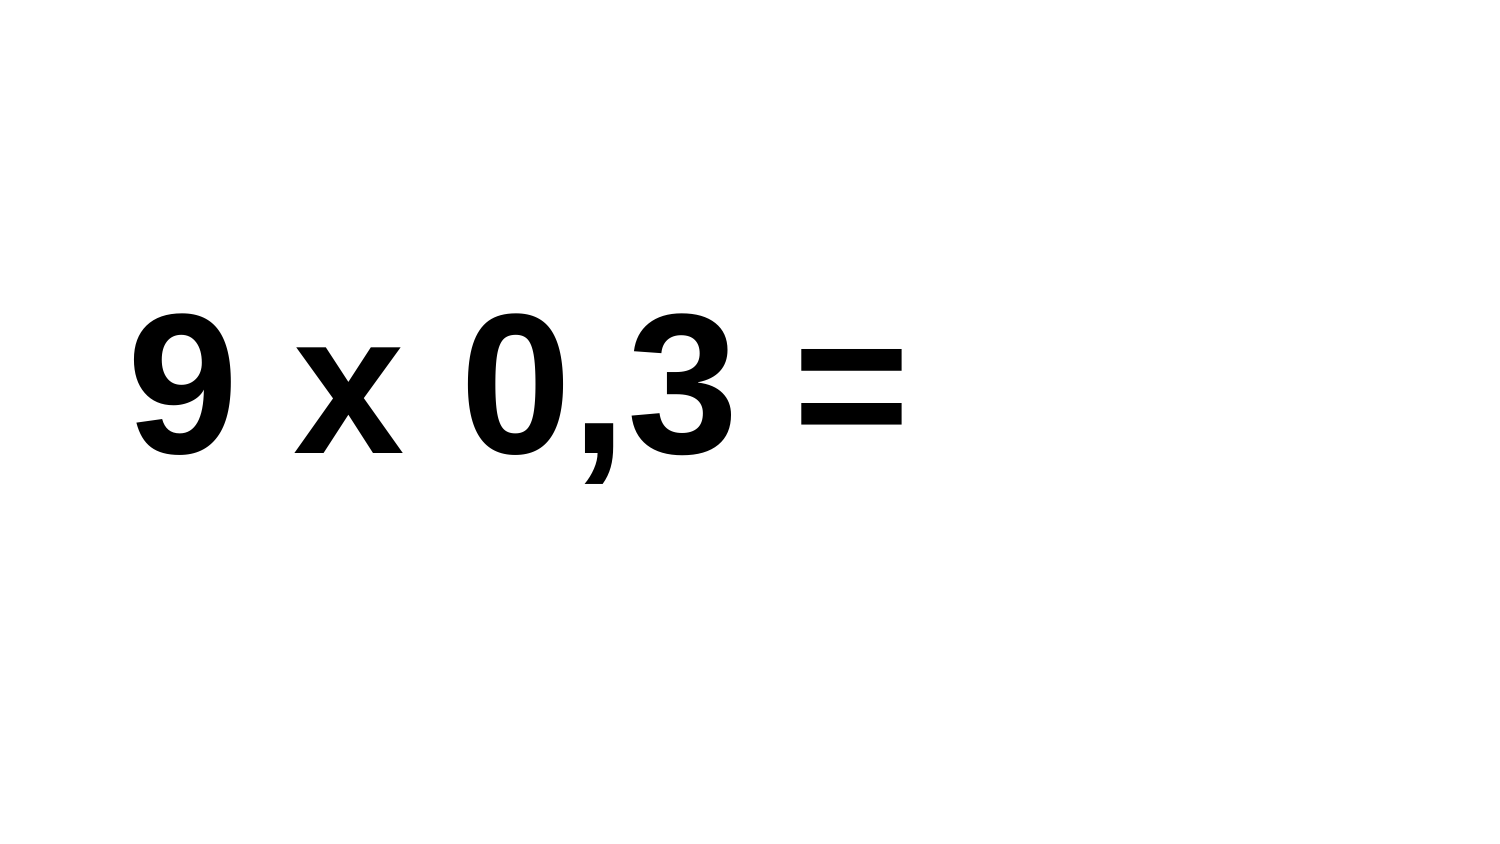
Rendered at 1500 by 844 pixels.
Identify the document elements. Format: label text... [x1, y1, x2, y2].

text_box 9 x 0,3 = [112, 318, 1388, 509]
